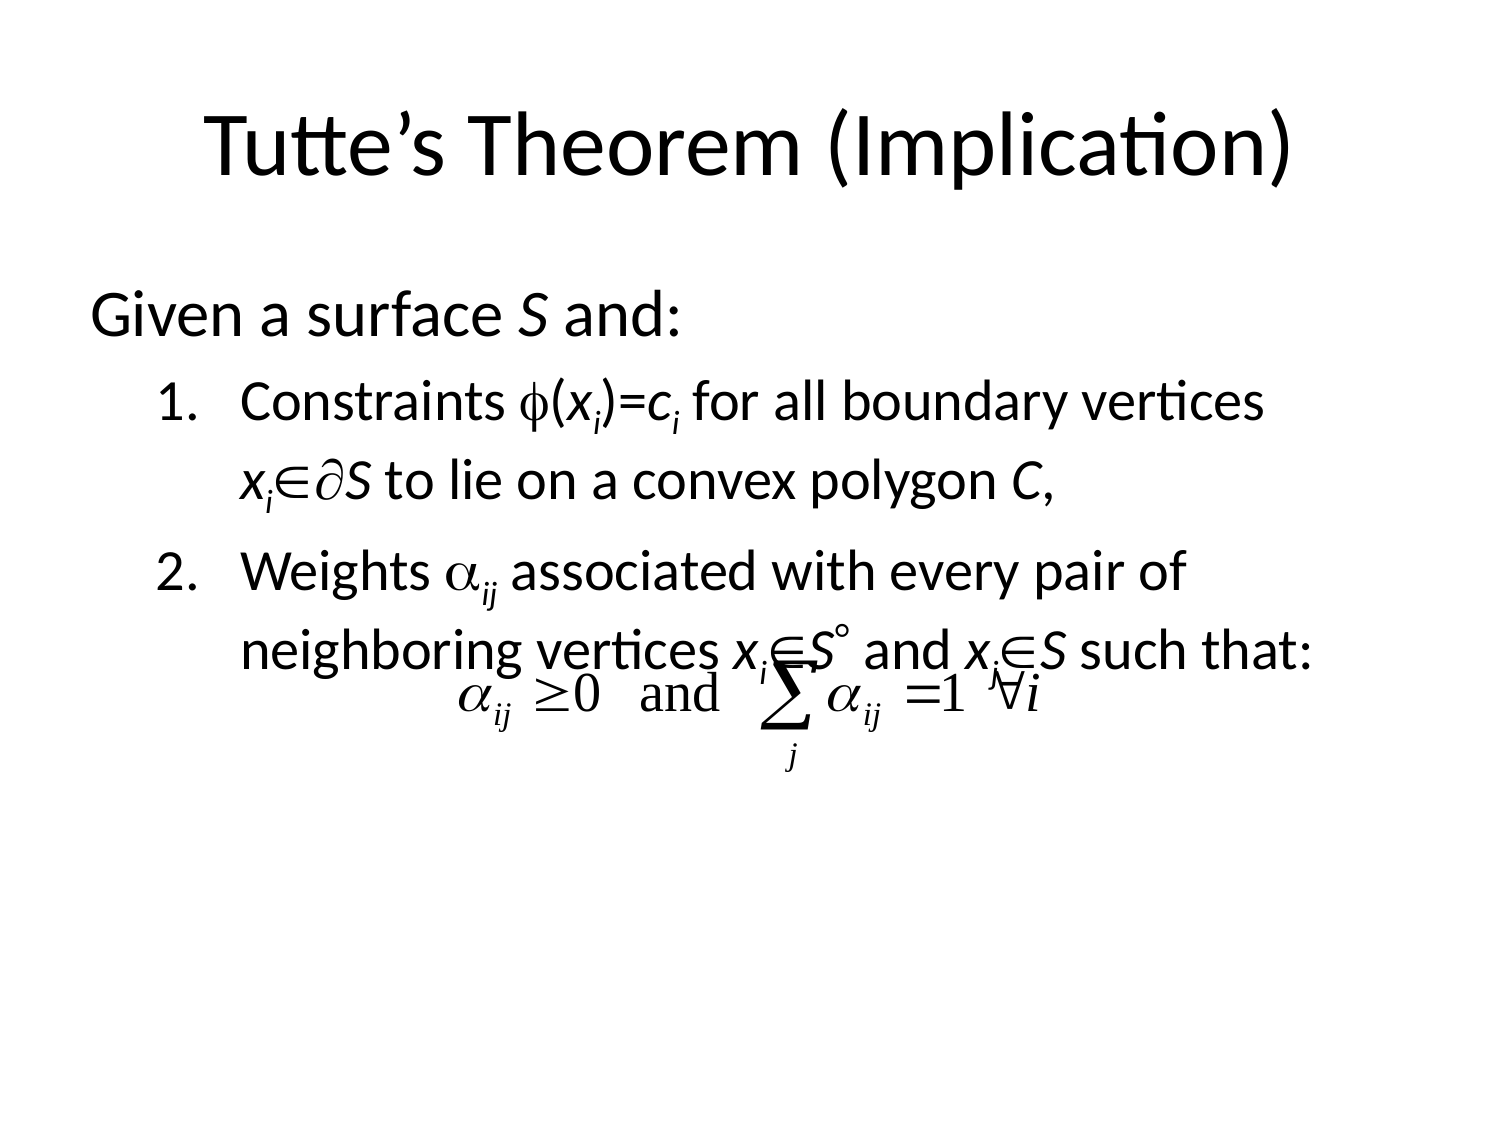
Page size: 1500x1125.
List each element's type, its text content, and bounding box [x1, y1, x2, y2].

title Tutte’s Theorem (Implication) [75, 45, 1425, 233]
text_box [449, 649, 1051, 782]
list Given a surface S and: Constraints (xi)=ci for all boundary vertices xiS to lie on a convex polygon C, Weights ij associated with every pair of neighboring vertices xiS and xjS such that: [75, 262, 1425, 1005]
